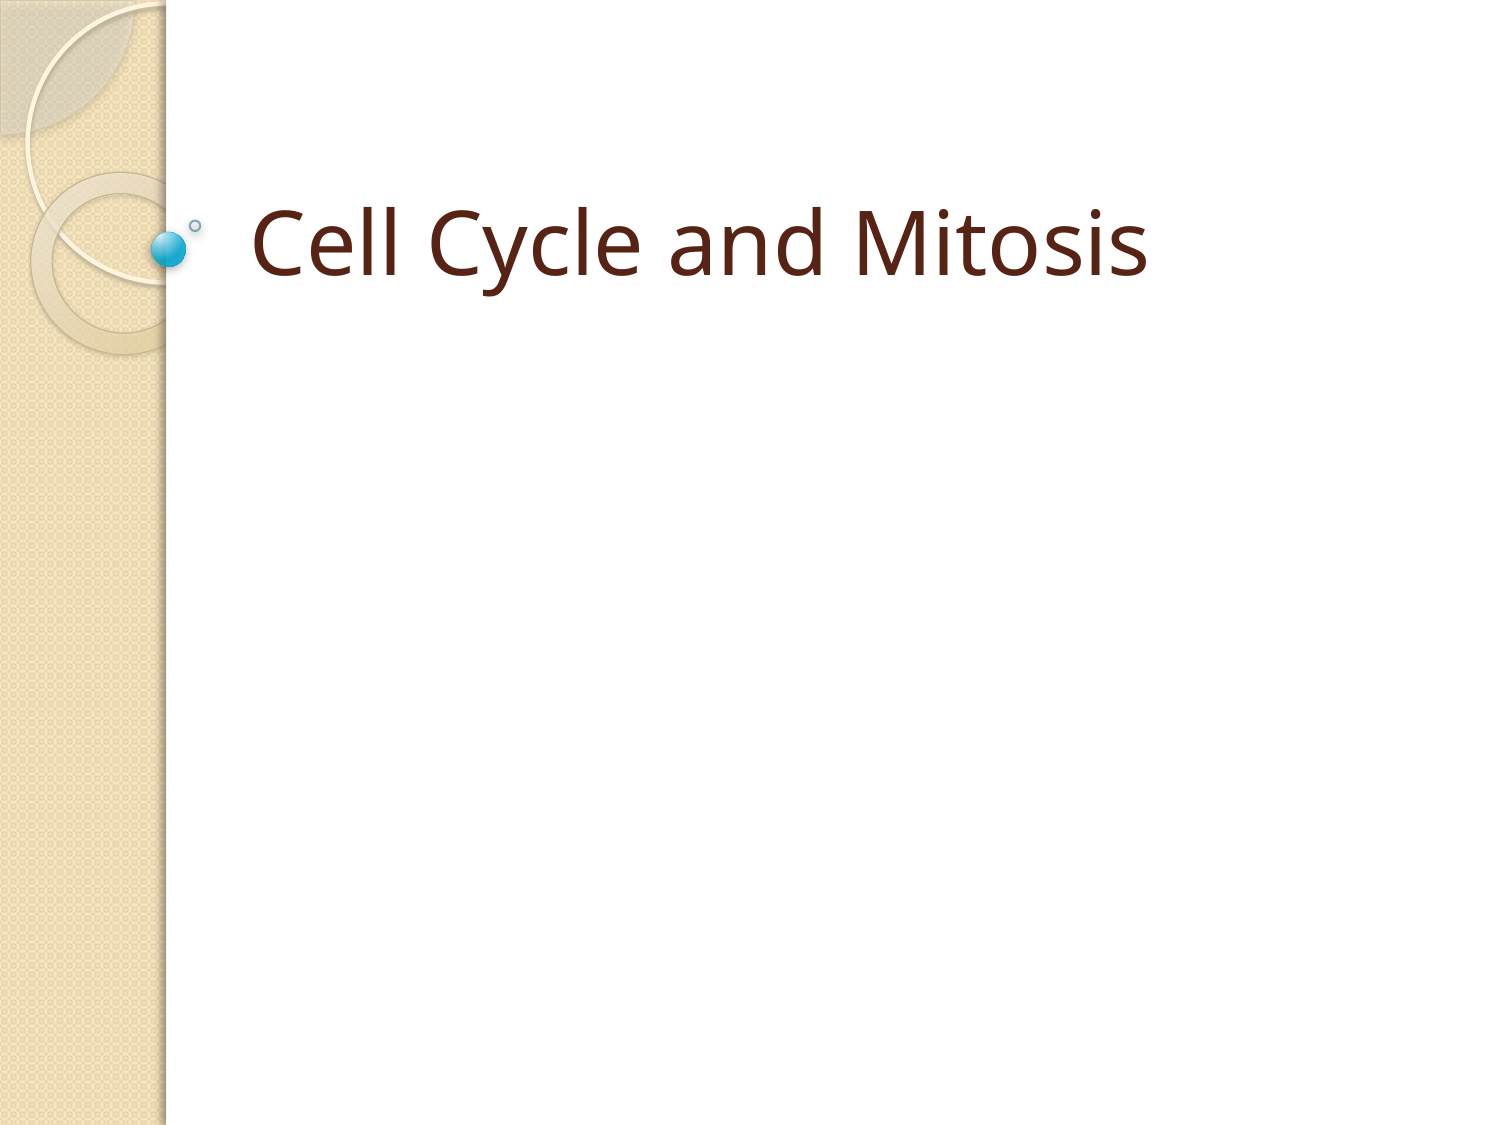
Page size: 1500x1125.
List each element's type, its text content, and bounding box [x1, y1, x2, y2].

title Cell Cycle and Mitosis [234, 59, 1450, 301]
